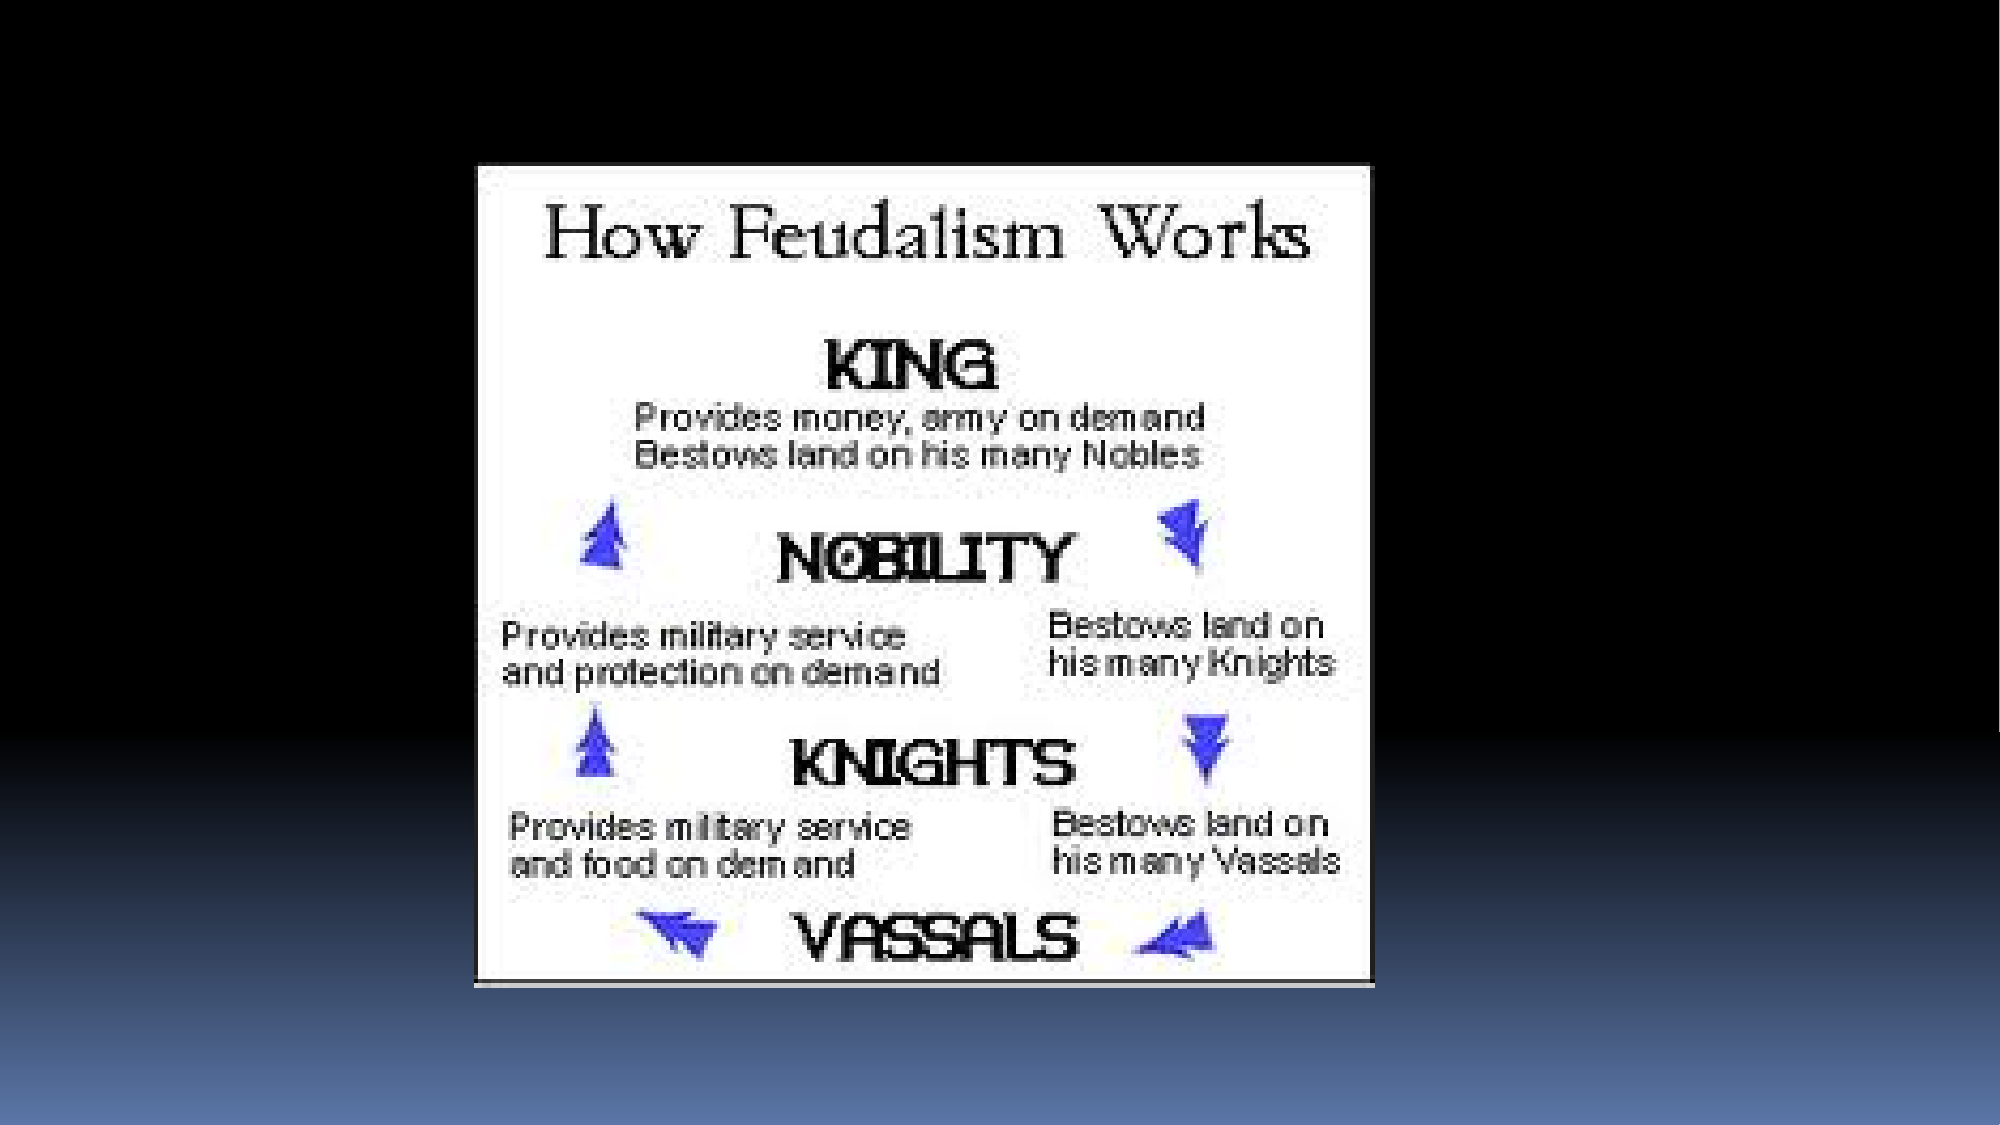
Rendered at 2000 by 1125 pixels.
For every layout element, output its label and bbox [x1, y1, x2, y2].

picture [474, 161, 1376, 988]
